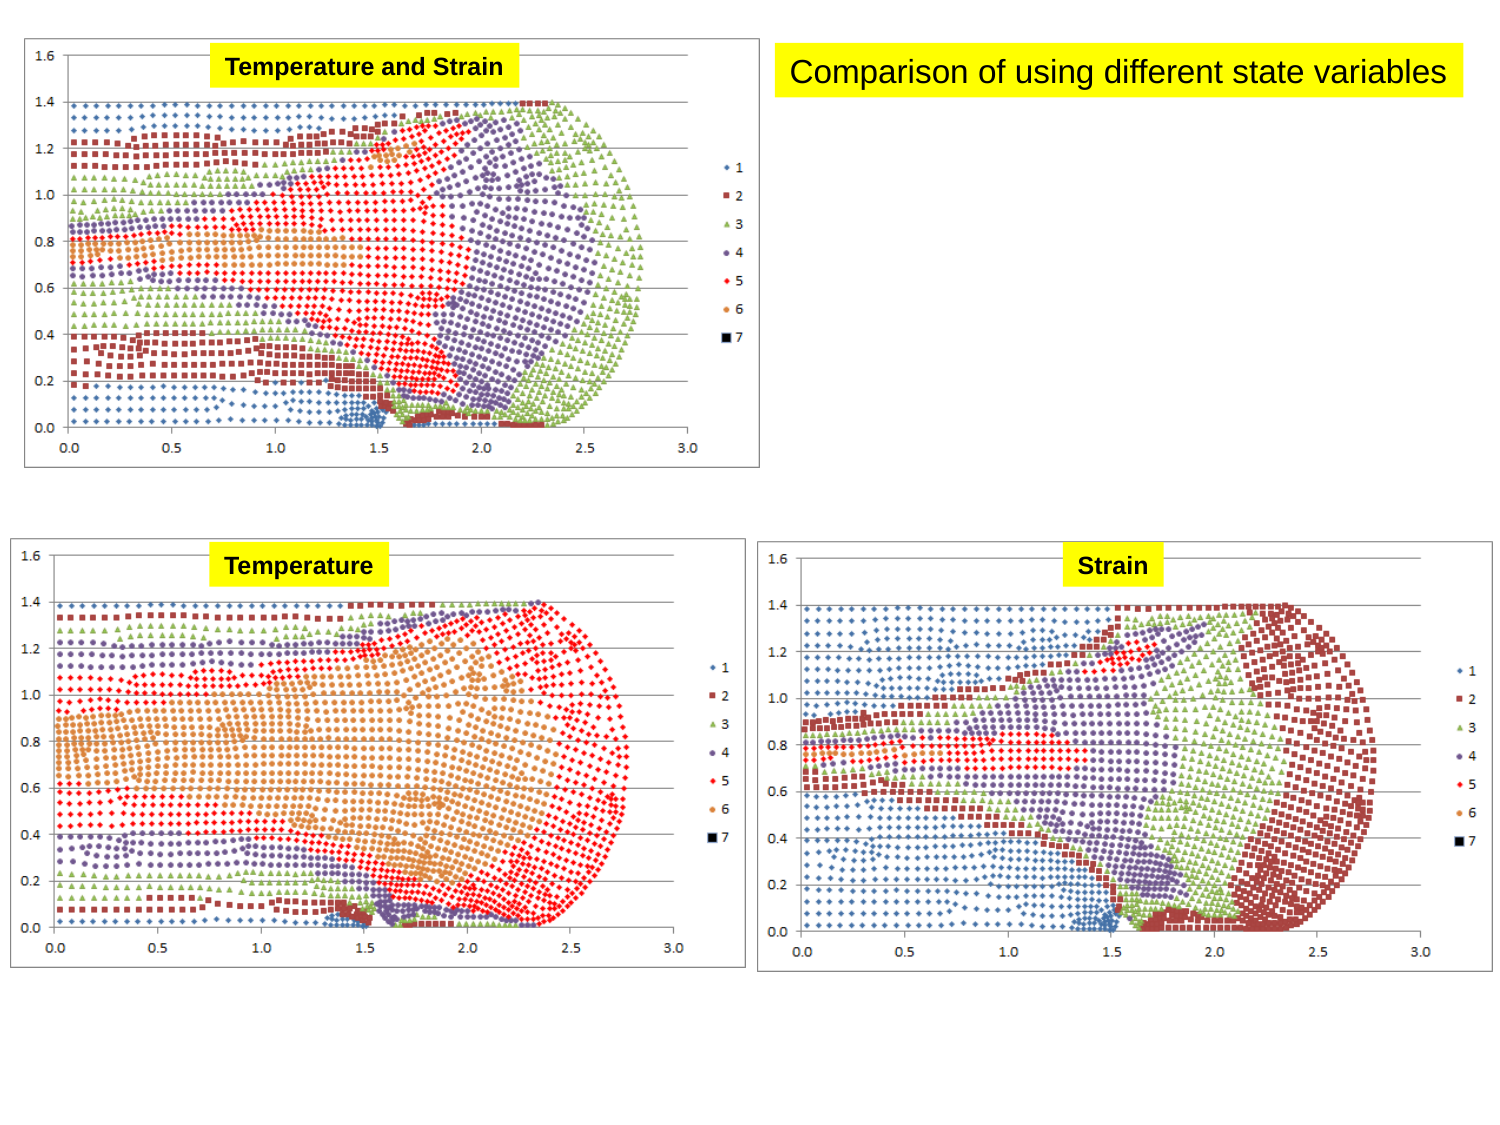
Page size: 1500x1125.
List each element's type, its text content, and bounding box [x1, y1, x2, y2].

picture [10, 537, 746, 969]
picture [24, 37, 761, 469]
text_box Comparison of using different state variables [774, 42, 1464, 98]
picture [756, 540, 1493, 972]
